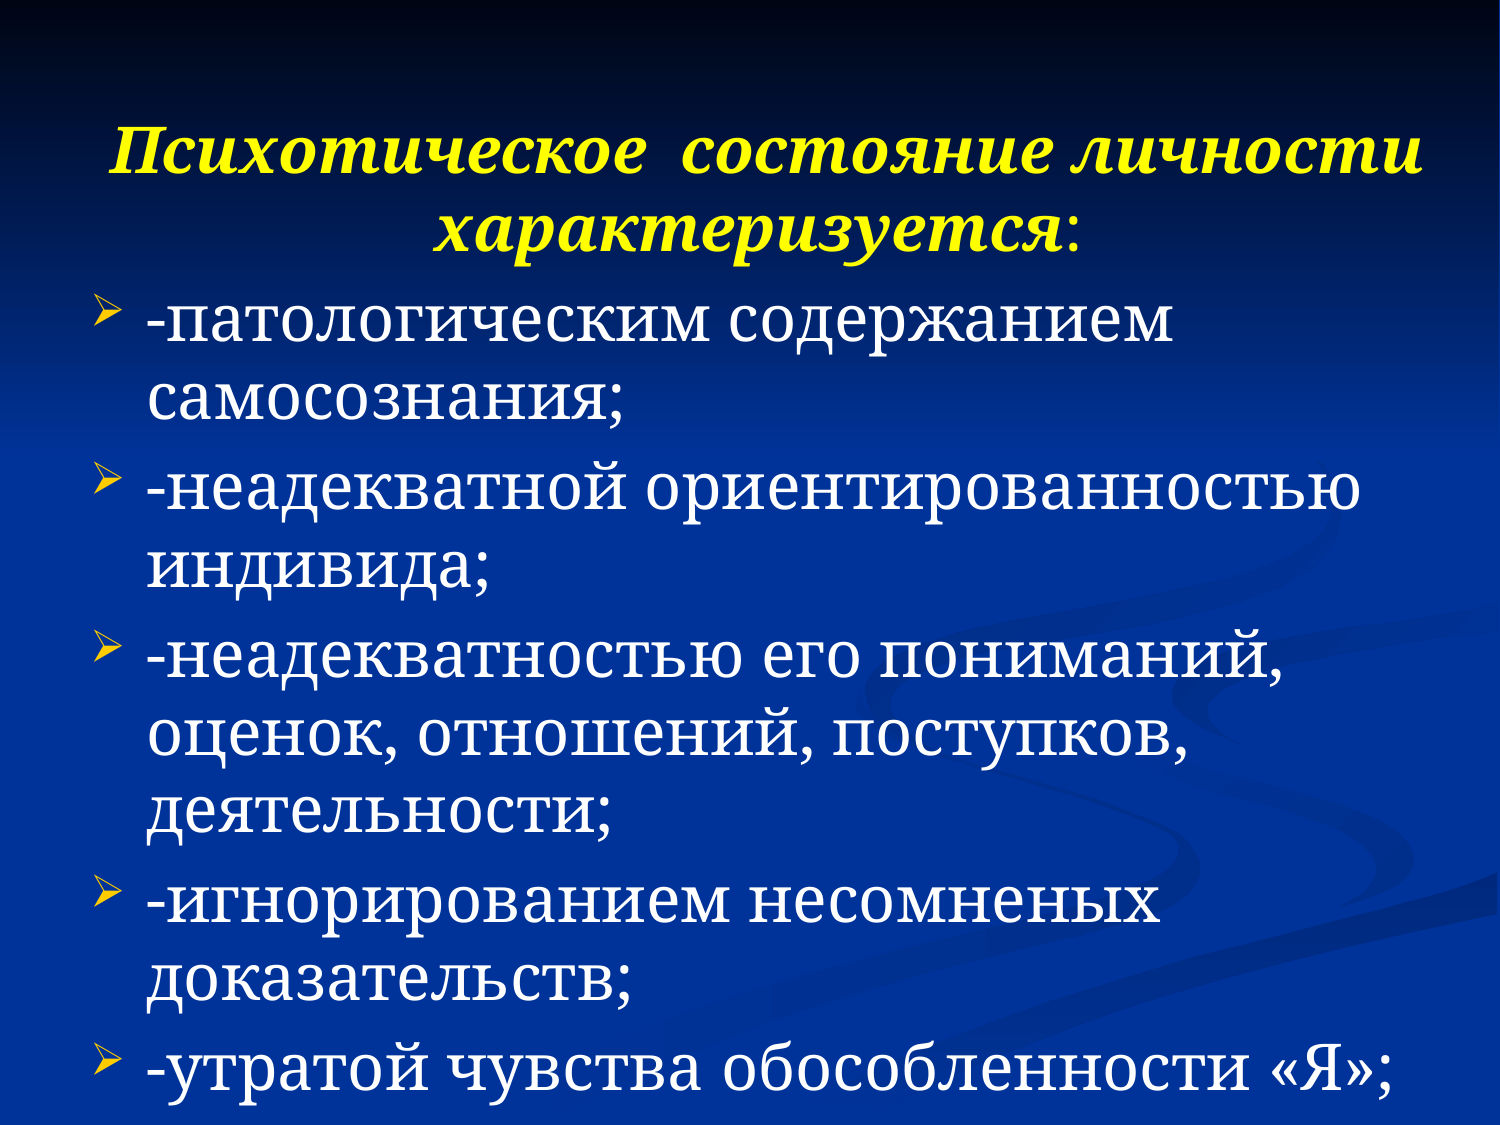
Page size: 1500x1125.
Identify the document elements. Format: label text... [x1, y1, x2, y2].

list Психотическое состояние личности характеризуется: -патологическим содержанием самосознания; -неадекватной ориентированностью индивида; -неадекватностью его пониманий, оценок, отношений, поступков, деятельности; -игнорированием несомненых доказательств; -утратой чувства обособленности «Я»; -утратой продуктивного взаимодействия с реальностью; [74, 101, 1459, 1036]
